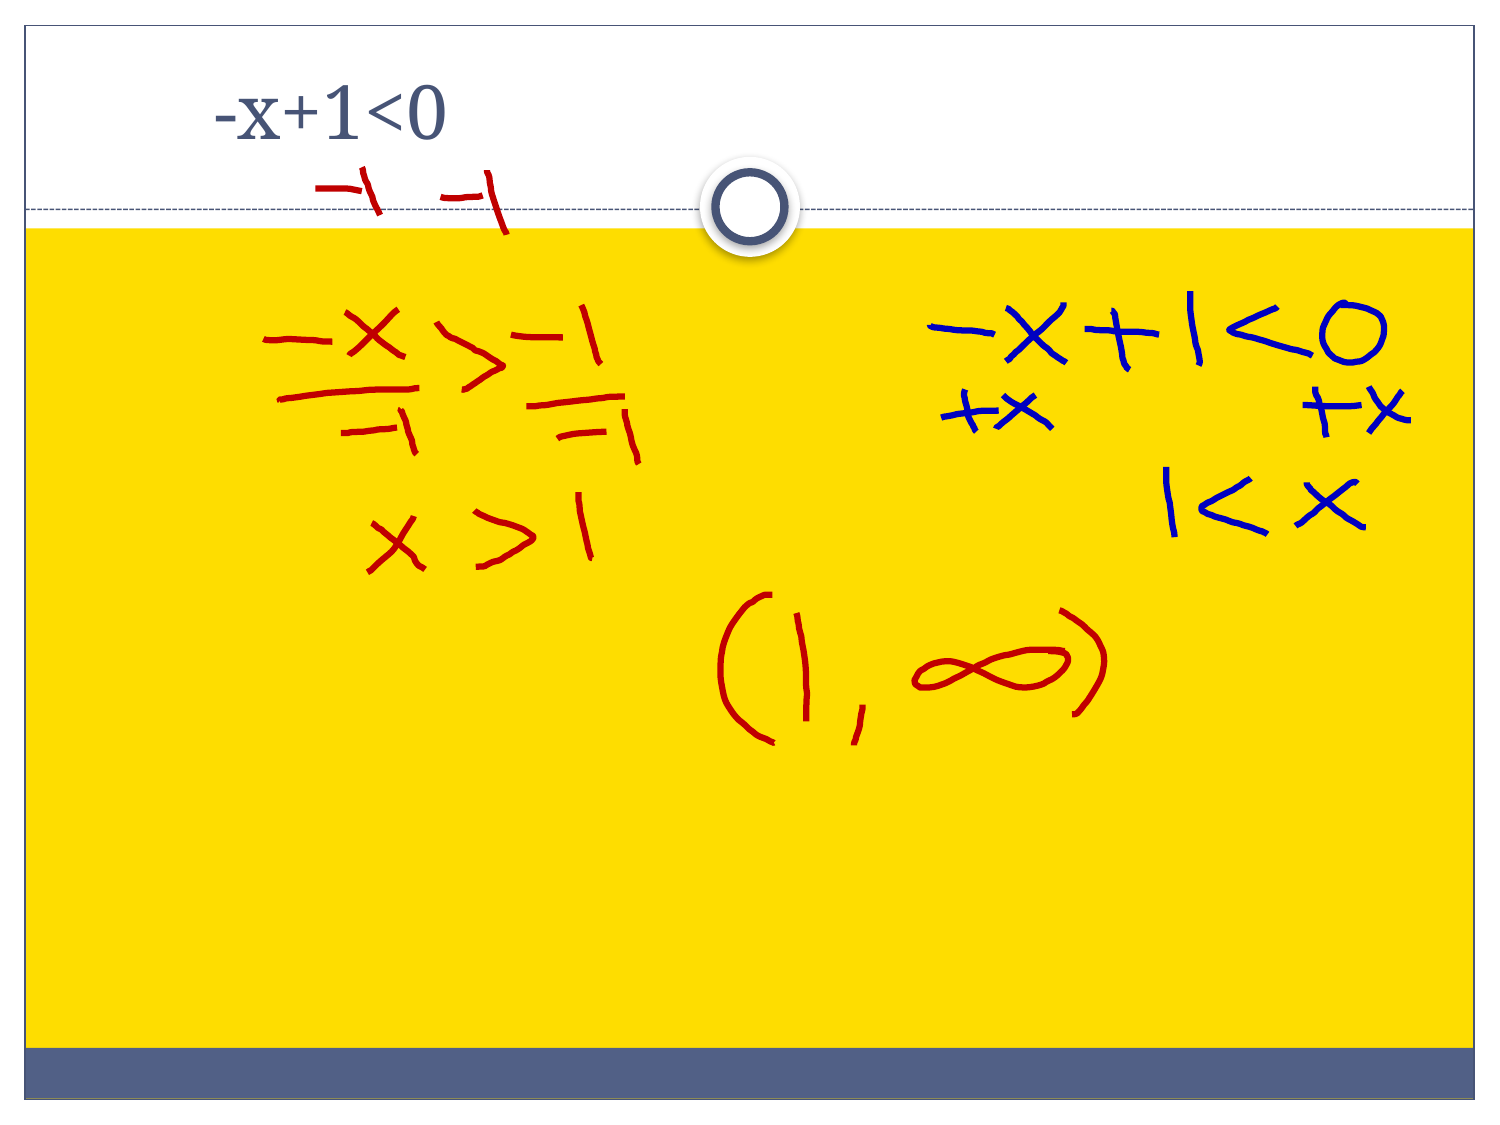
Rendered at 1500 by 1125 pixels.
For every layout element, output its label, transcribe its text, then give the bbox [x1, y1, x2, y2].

text_box [1119, 330, 1160, 336]
text_box [1328, 502, 1366, 529]
text_box [510, 333, 563, 339]
text_box [398, 543, 426, 571]
text_box [1306, 482, 1328, 502]
text_box [473, 509, 535, 568]
text_box [1034, 335, 1067, 364]
text_box [278, 387, 420, 402]
text_box [577, 492, 593, 559]
text_box [315, 187, 362, 192]
text_box [1111, 309, 1131, 371]
text_box [526, 395, 625, 408]
text_box [263, 338, 333, 343]
text_box [1368, 386, 1391, 411]
text_box [853, 704, 864, 746]
text_box [348, 308, 399, 357]
text_box [719, 594, 775, 744]
text_box [486, 170, 508, 235]
text_box [440, 194, 483, 199]
text_box [940, 409, 999, 419]
text_box [1321, 301, 1385, 364]
text_box [367, 515, 415, 573]
text_box [1387, 406, 1411, 422]
text_box [1084, 328, 1116, 333]
text_box [929, 324, 995, 336]
text_box [1005, 307, 1033, 335]
text_box [340, 426, 398, 434]
text_box [995, 394, 1036, 430]
text_box [1314, 386, 1328, 438]
text_box [1165, 466, 1176, 538]
text_box [913, 648, 1066, 689]
text_box [556, 430, 607, 440]
text_box [361, 166, 381, 216]
text_box [371, 522, 394, 541]
text_box [1228, 306, 1313, 357]
text_box [1321, 404, 1362, 408]
text_box [1368, 390, 1403, 434]
title -x+1<0 [49, 37, 1450, 162]
text_box [344, 311, 372, 334]
text_box [1059, 609, 1105, 716]
text_box [435, 321, 504, 391]
text_box [580, 304, 602, 365]
text_box [1022, 407, 1053, 430]
text_box [1200, 477, 1268, 535]
text_box [967, 414, 977, 433]
text_box [373, 334, 406, 358]
text_box [1189, 291, 1201, 366]
text_box [963, 389, 971, 412]
text_box [1295, 481, 1358, 527]
text_box [399, 408, 418, 455]
text_box [624, 409, 640, 465]
text_box [1002, 394, 1021, 407]
text_box [795, 612, 808, 722]
text_box [1005, 302, 1065, 362]
